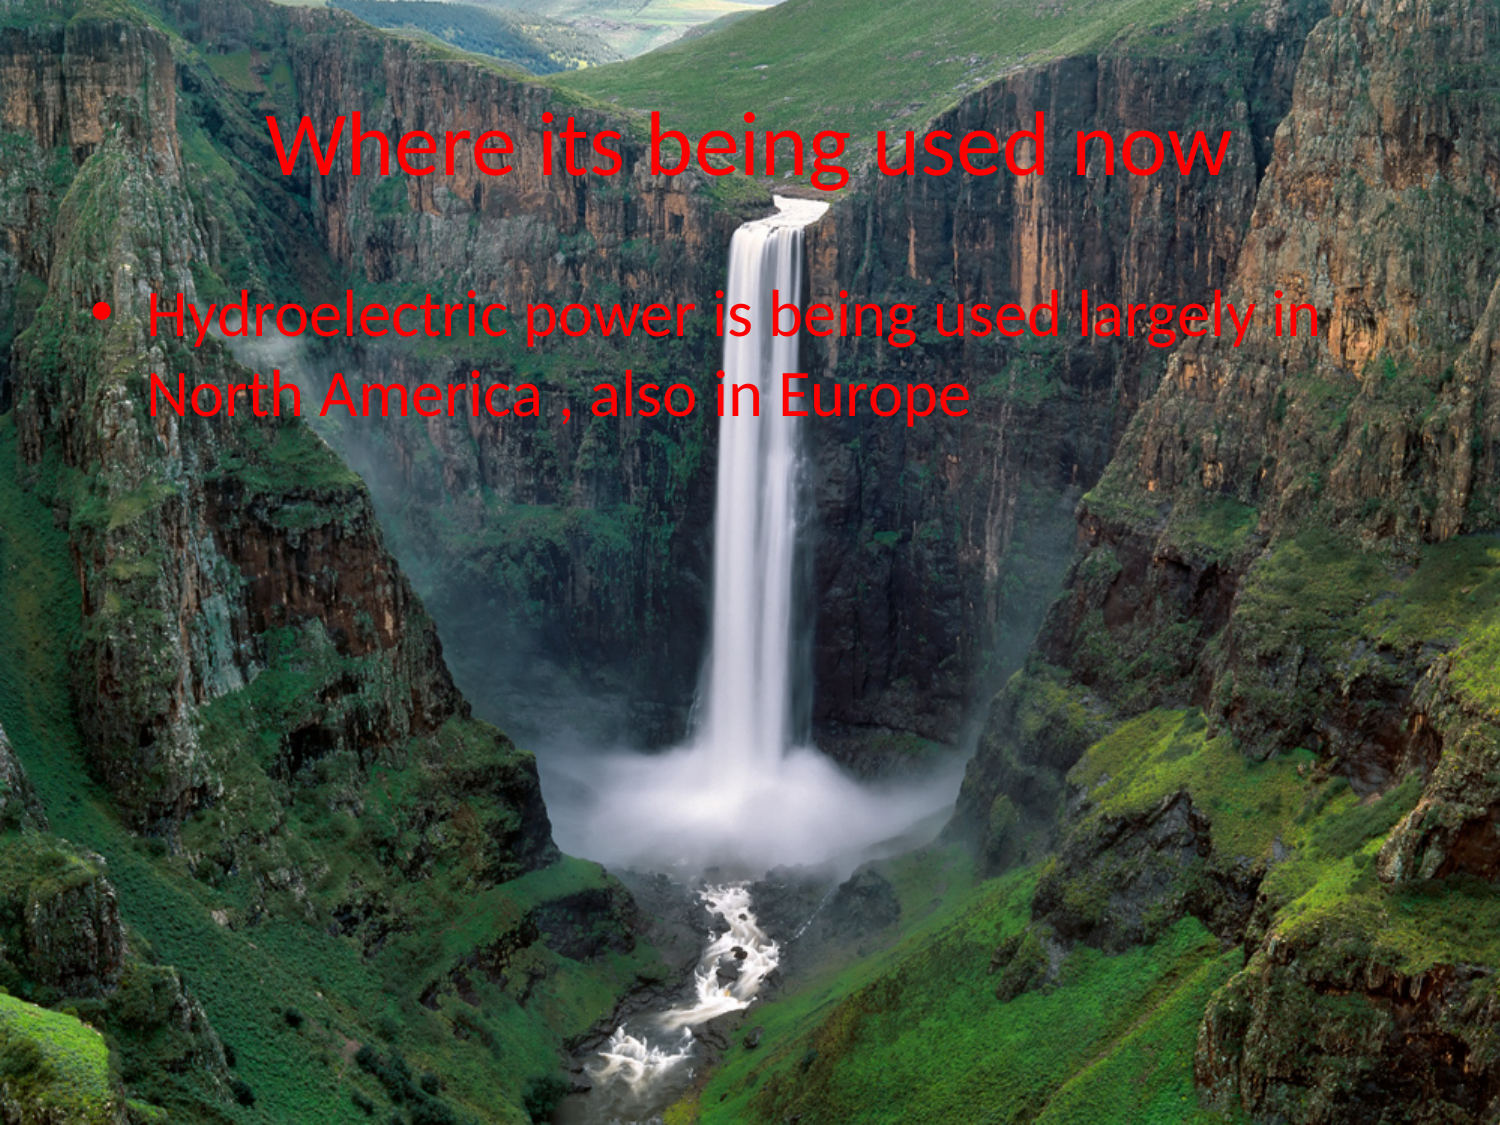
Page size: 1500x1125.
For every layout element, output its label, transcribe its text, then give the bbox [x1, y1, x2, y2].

title Where its being used now [75, 45, 1425, 233]
list Hydroelectric power is being used largely in North America , also in Europe [75, 262, 1425, 1005]
picture [0, 0, 1500, 1125]
